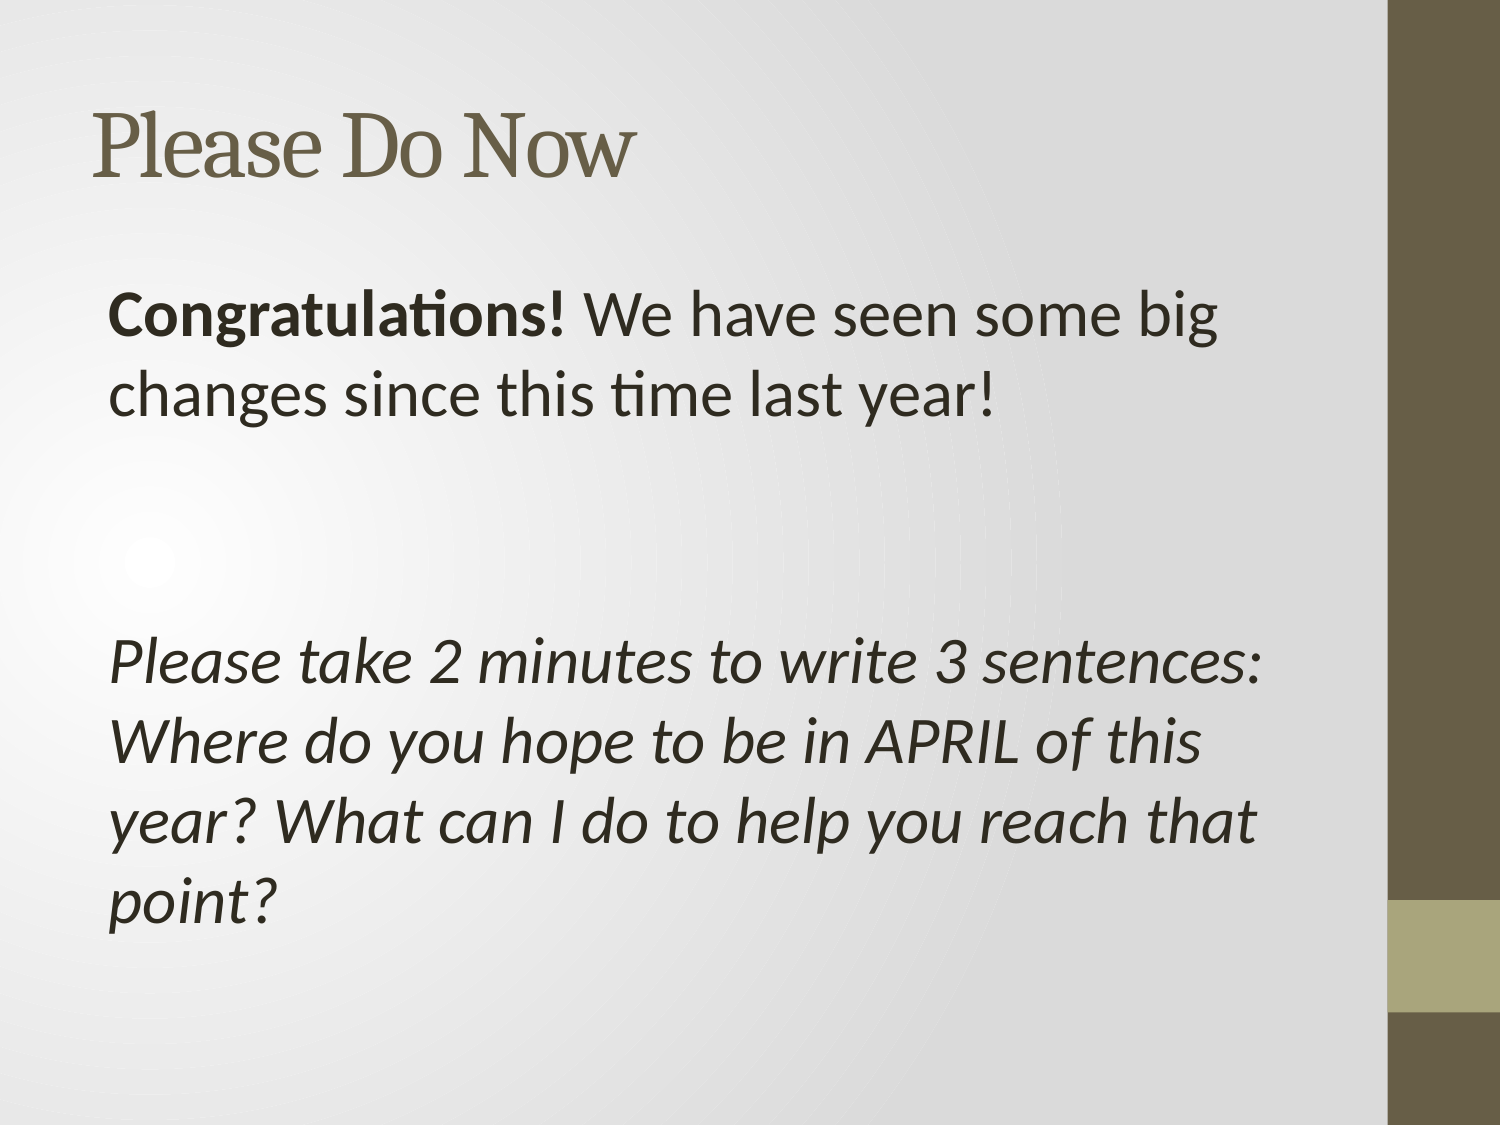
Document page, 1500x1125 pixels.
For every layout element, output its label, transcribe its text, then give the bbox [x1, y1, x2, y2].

list Congratulations! We have seen some big changes since this time last year! Please take 2 minutes to write 3 sentences: Where do you hope to be in APRIL of this year? What can I do to help you reach that point? [75, 262, 1325, 1050]
title Please Do Now [75, 45, 1325, 233]
